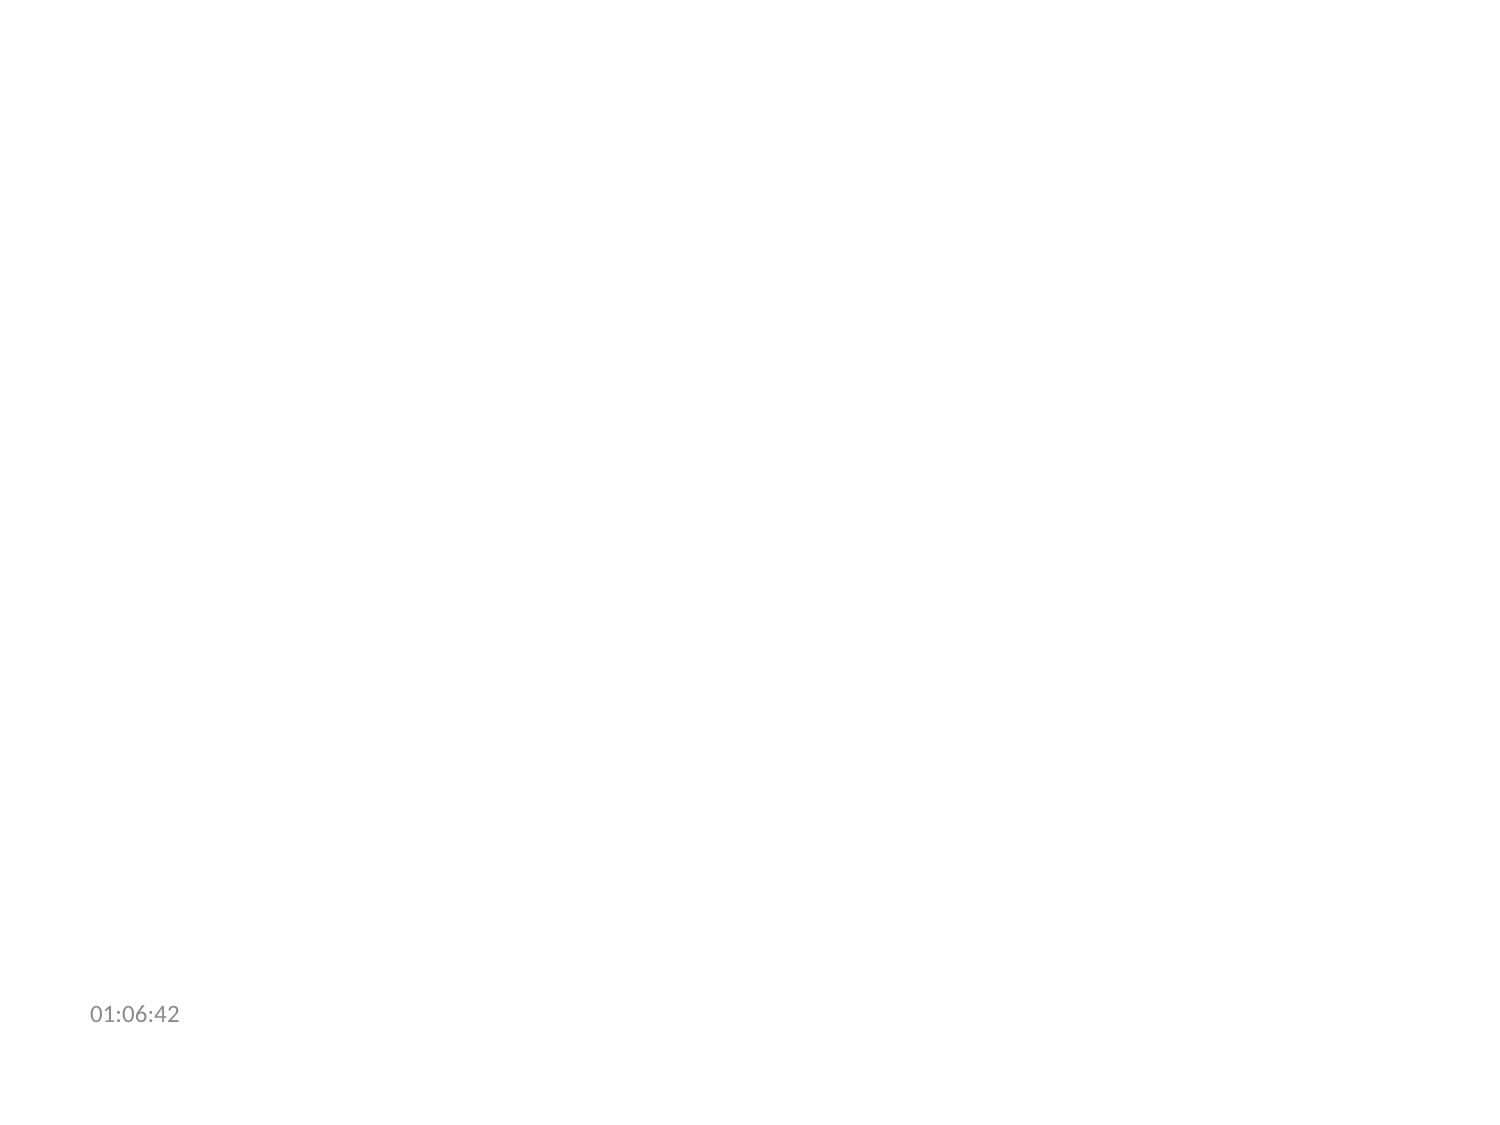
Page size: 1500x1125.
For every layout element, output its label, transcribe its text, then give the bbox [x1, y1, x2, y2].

text_box 15:35:09 [75, 982, 425, 1043]
